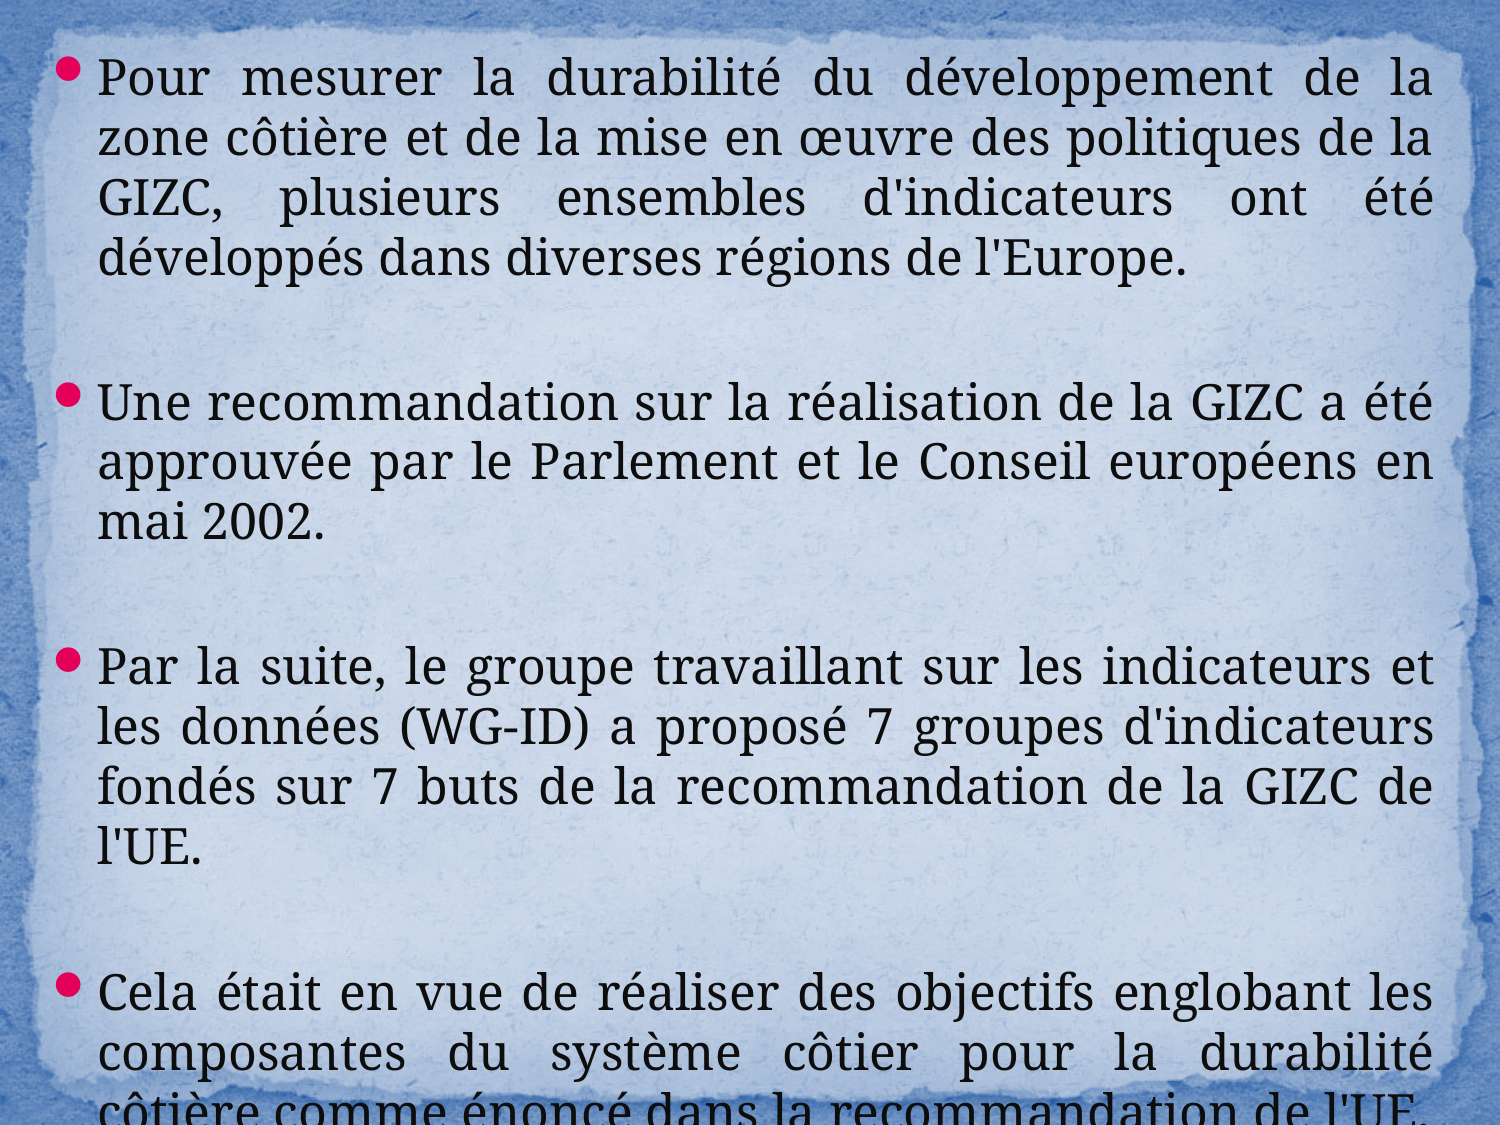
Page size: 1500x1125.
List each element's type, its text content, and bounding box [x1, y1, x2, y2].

list Pour mesurer la durabilité du développement de la zone côtière et de la mise en œuvre des politiques de la GIZC, plusieurs ensembles d'indicateurs ont été développés dans diverses régions de l'Europe. Une recommandation sur la réalisation de la GIZC a été approuvée par le Parlement et le Conseil européens en mai 2002. Par la suite, le groupe travaillant sur les indicateurs et les données (WG-ID) a proposé 7 groupes d'indicateurs fondés sur 7 buts de la recommandation de la GIZC de l'UE. Cela était en vue de réaliser des objectifs englobant les composantes du système côtier pour la durabilité côtière comme énoncé dans la recommandation de l'UE. [37, 37, 1450, 788]
